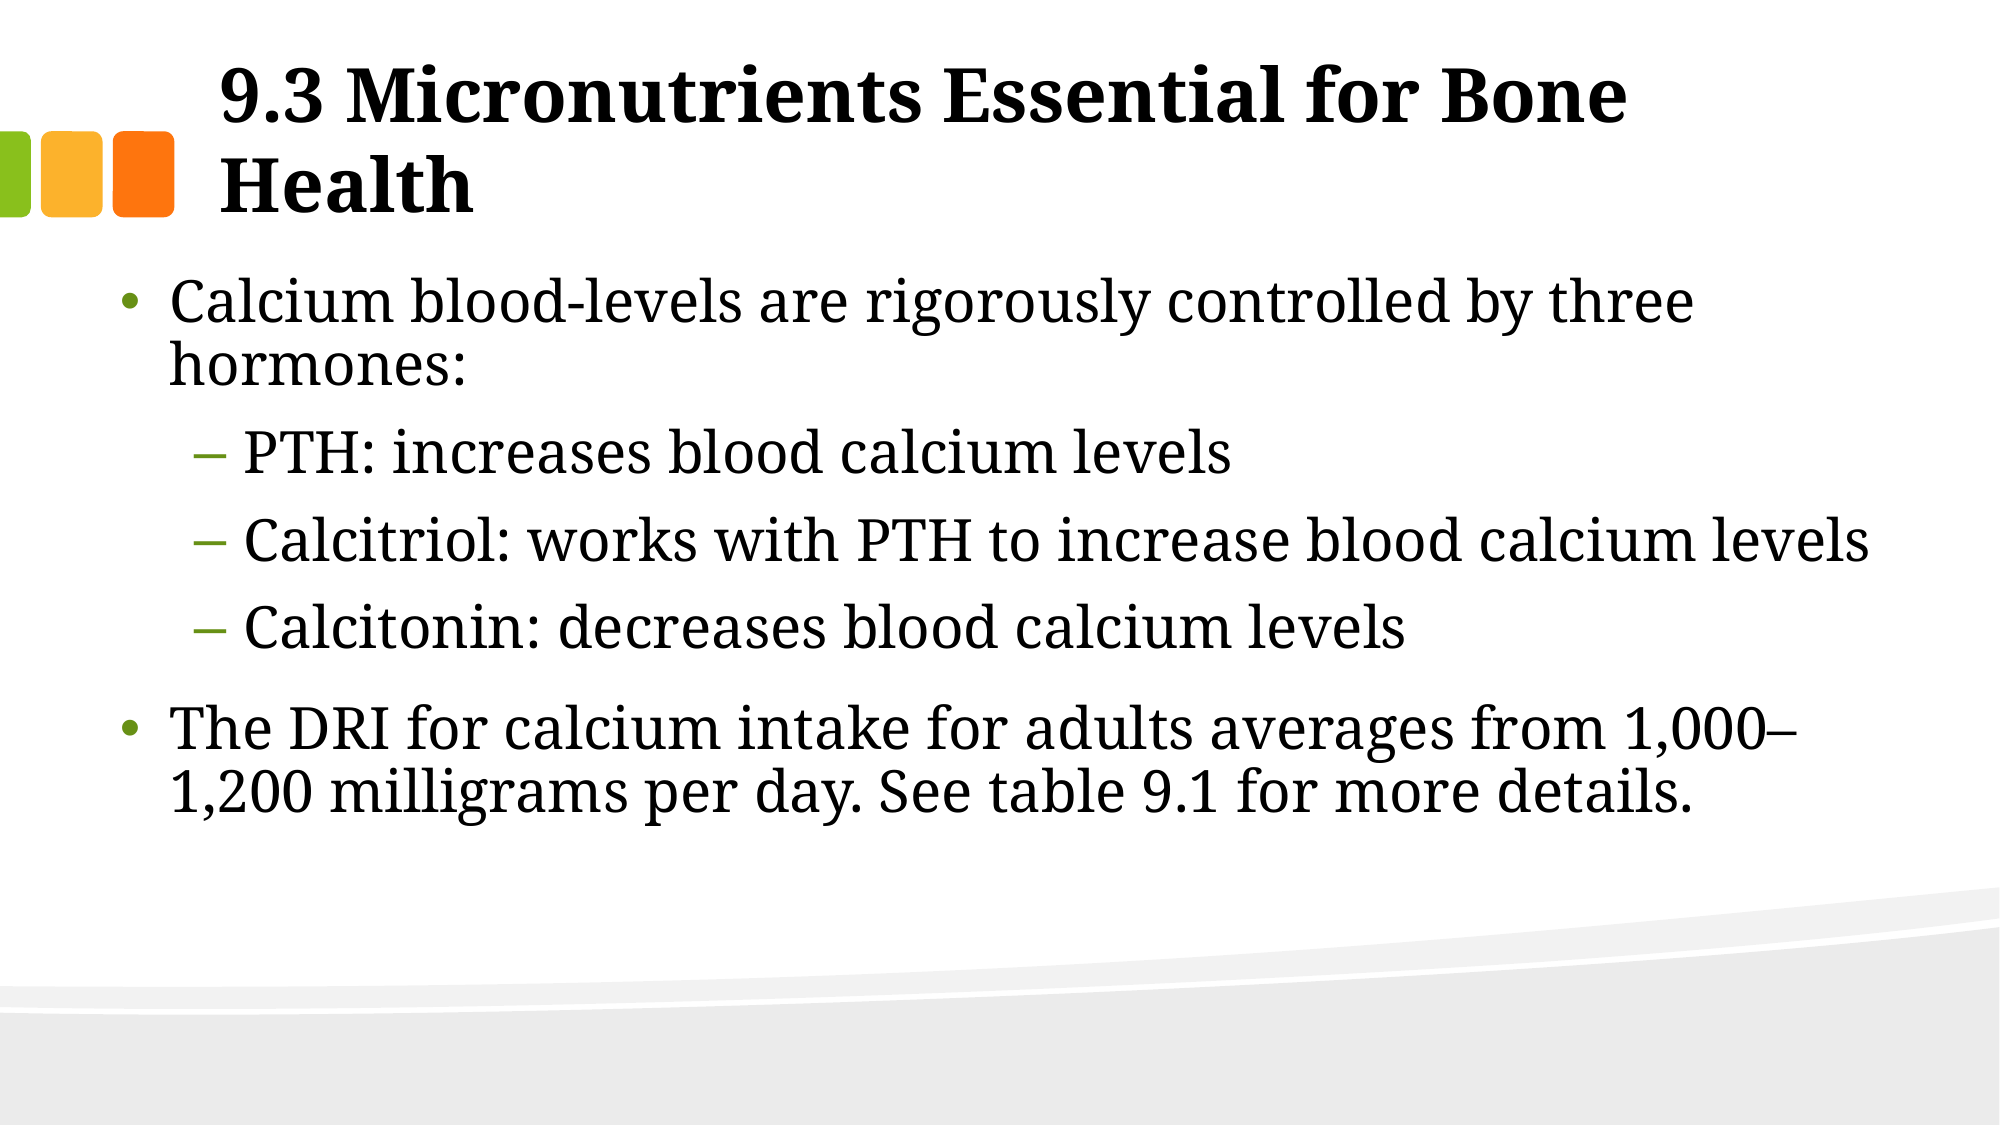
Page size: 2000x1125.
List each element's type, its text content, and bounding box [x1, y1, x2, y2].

title 9.3 Micronutrients Essential for Bone Health [199, 24, 1913, 238]
list Calcium blood-levels are rigorously controlled by three hormones: PTH: increases blood calcium levels Calcitriol: works with PTH to increase blood calcium levels Calcitonin: decreases blood calcium levels The DRI for calcium intake for adults averages from 1,000–1,200 milligrams per day. See table 9.1 for more details. [99, 262, 1900, 1050]
